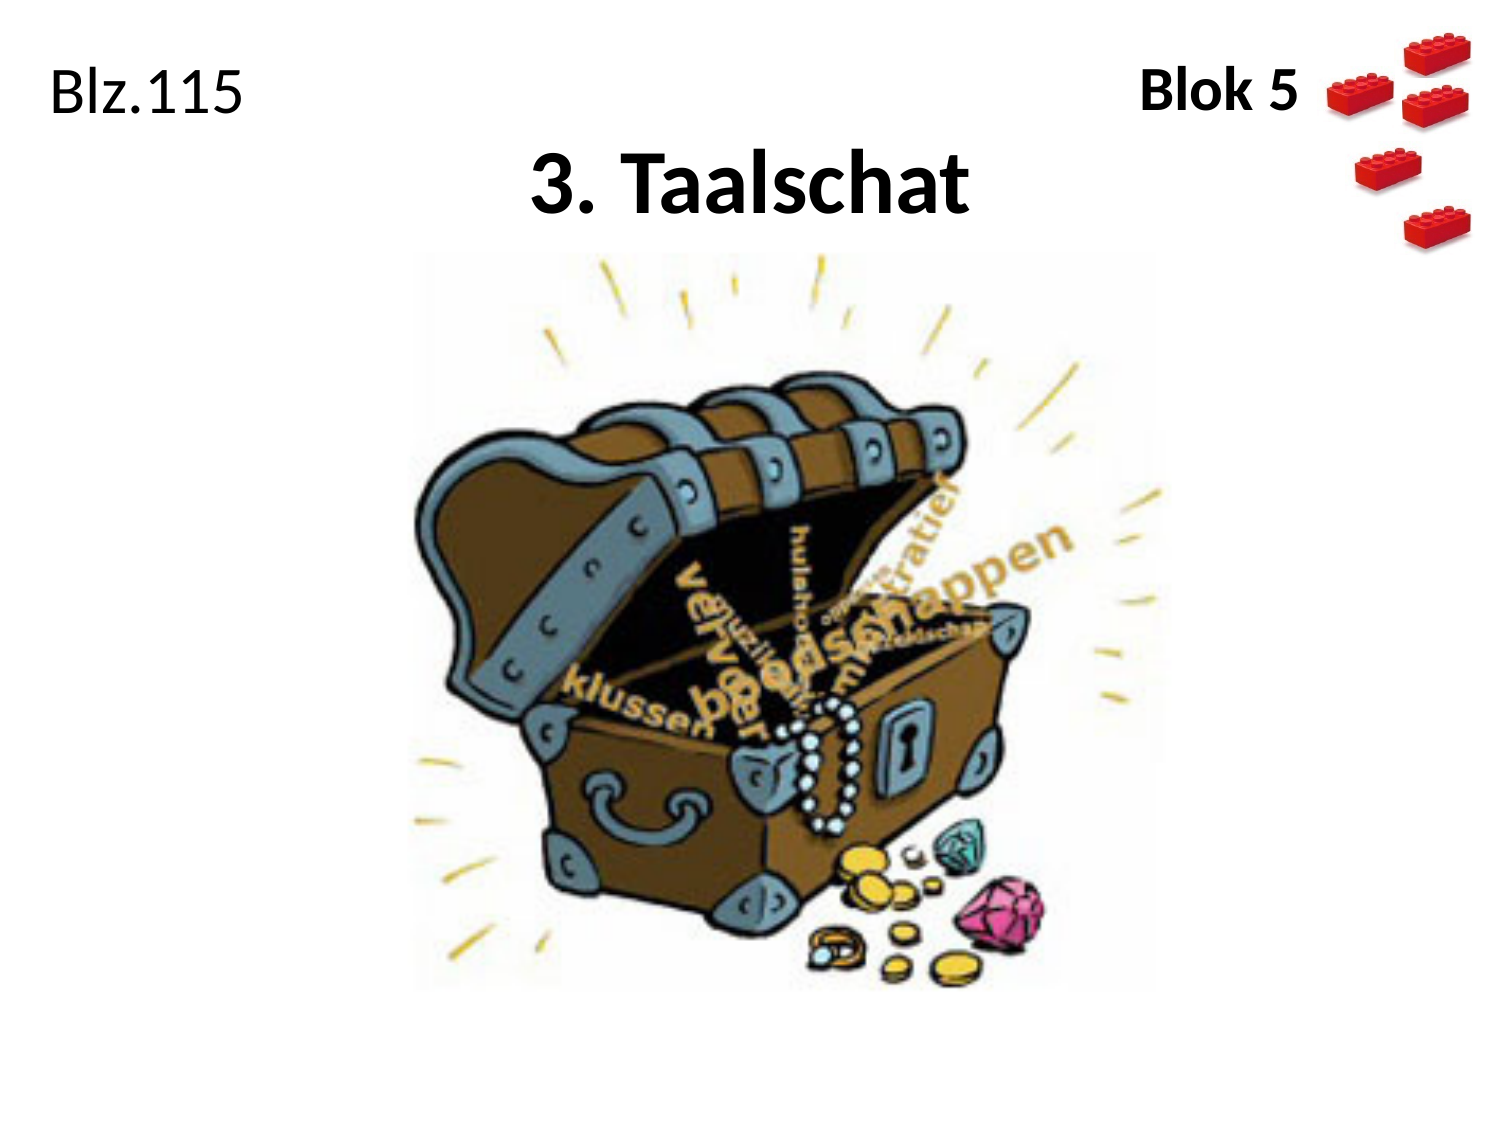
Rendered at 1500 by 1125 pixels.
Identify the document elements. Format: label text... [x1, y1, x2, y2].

subtitle Blz.115 [0, 38, 296, 130]
picture [1317, 26, 1479, 137]
title 3. Taalschat [112, 55, 1388, 297]
text_box Blok 5 [1042, 38, 1389, 131]
picture [206, 229, 1318, 1017]
picture [1345, 141, 1479, 258]
